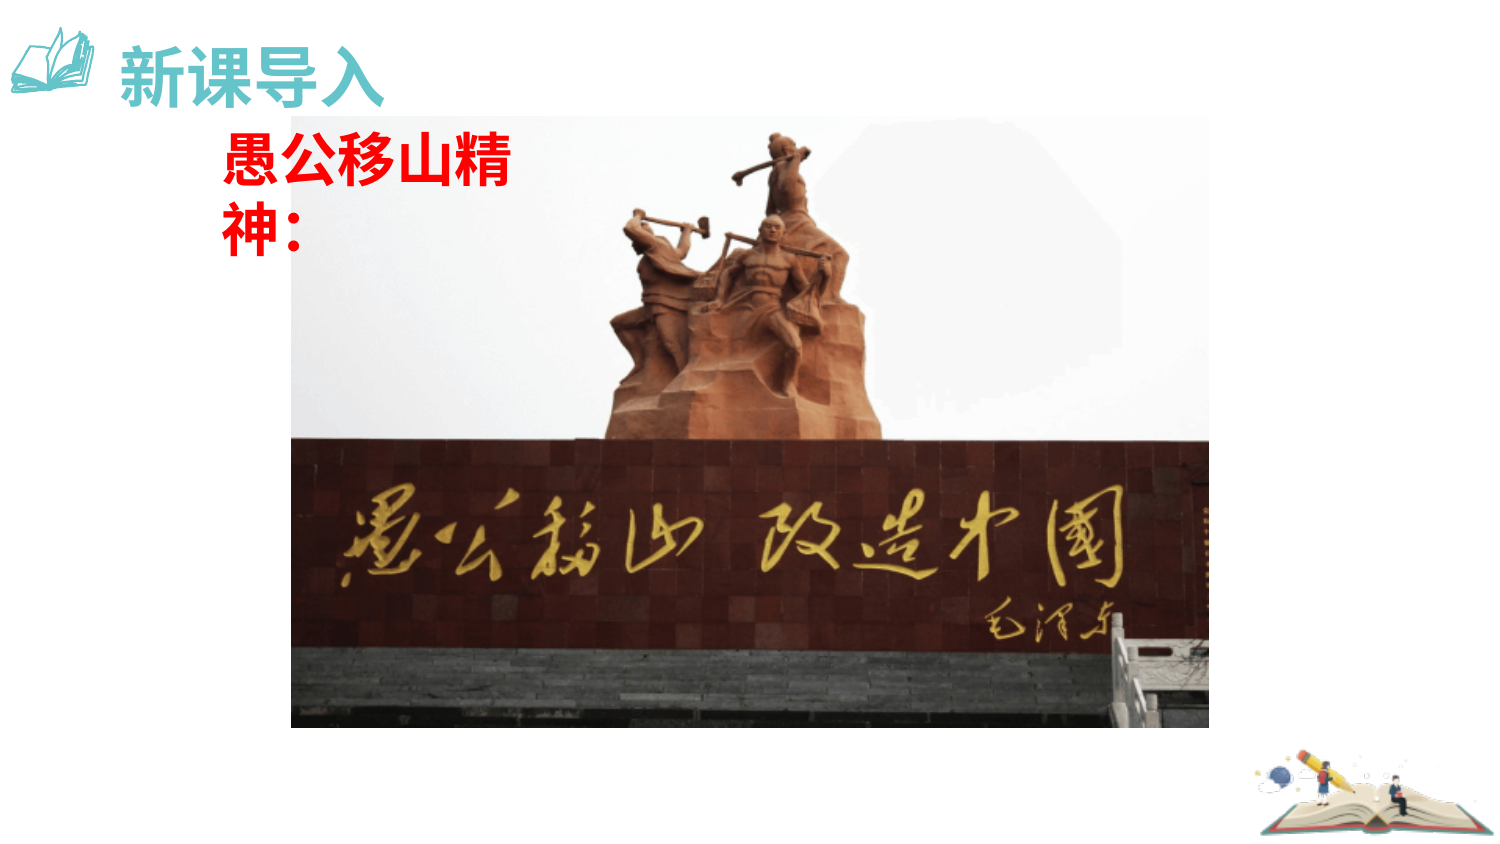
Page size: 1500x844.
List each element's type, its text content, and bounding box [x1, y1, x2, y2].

picture [1253, 735, 1500, 844]
picture [291, 116, 1209, 728]
text_box 愚公移山精神： [206, 125, 291, 271]
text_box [11, 27, 422, 125]
